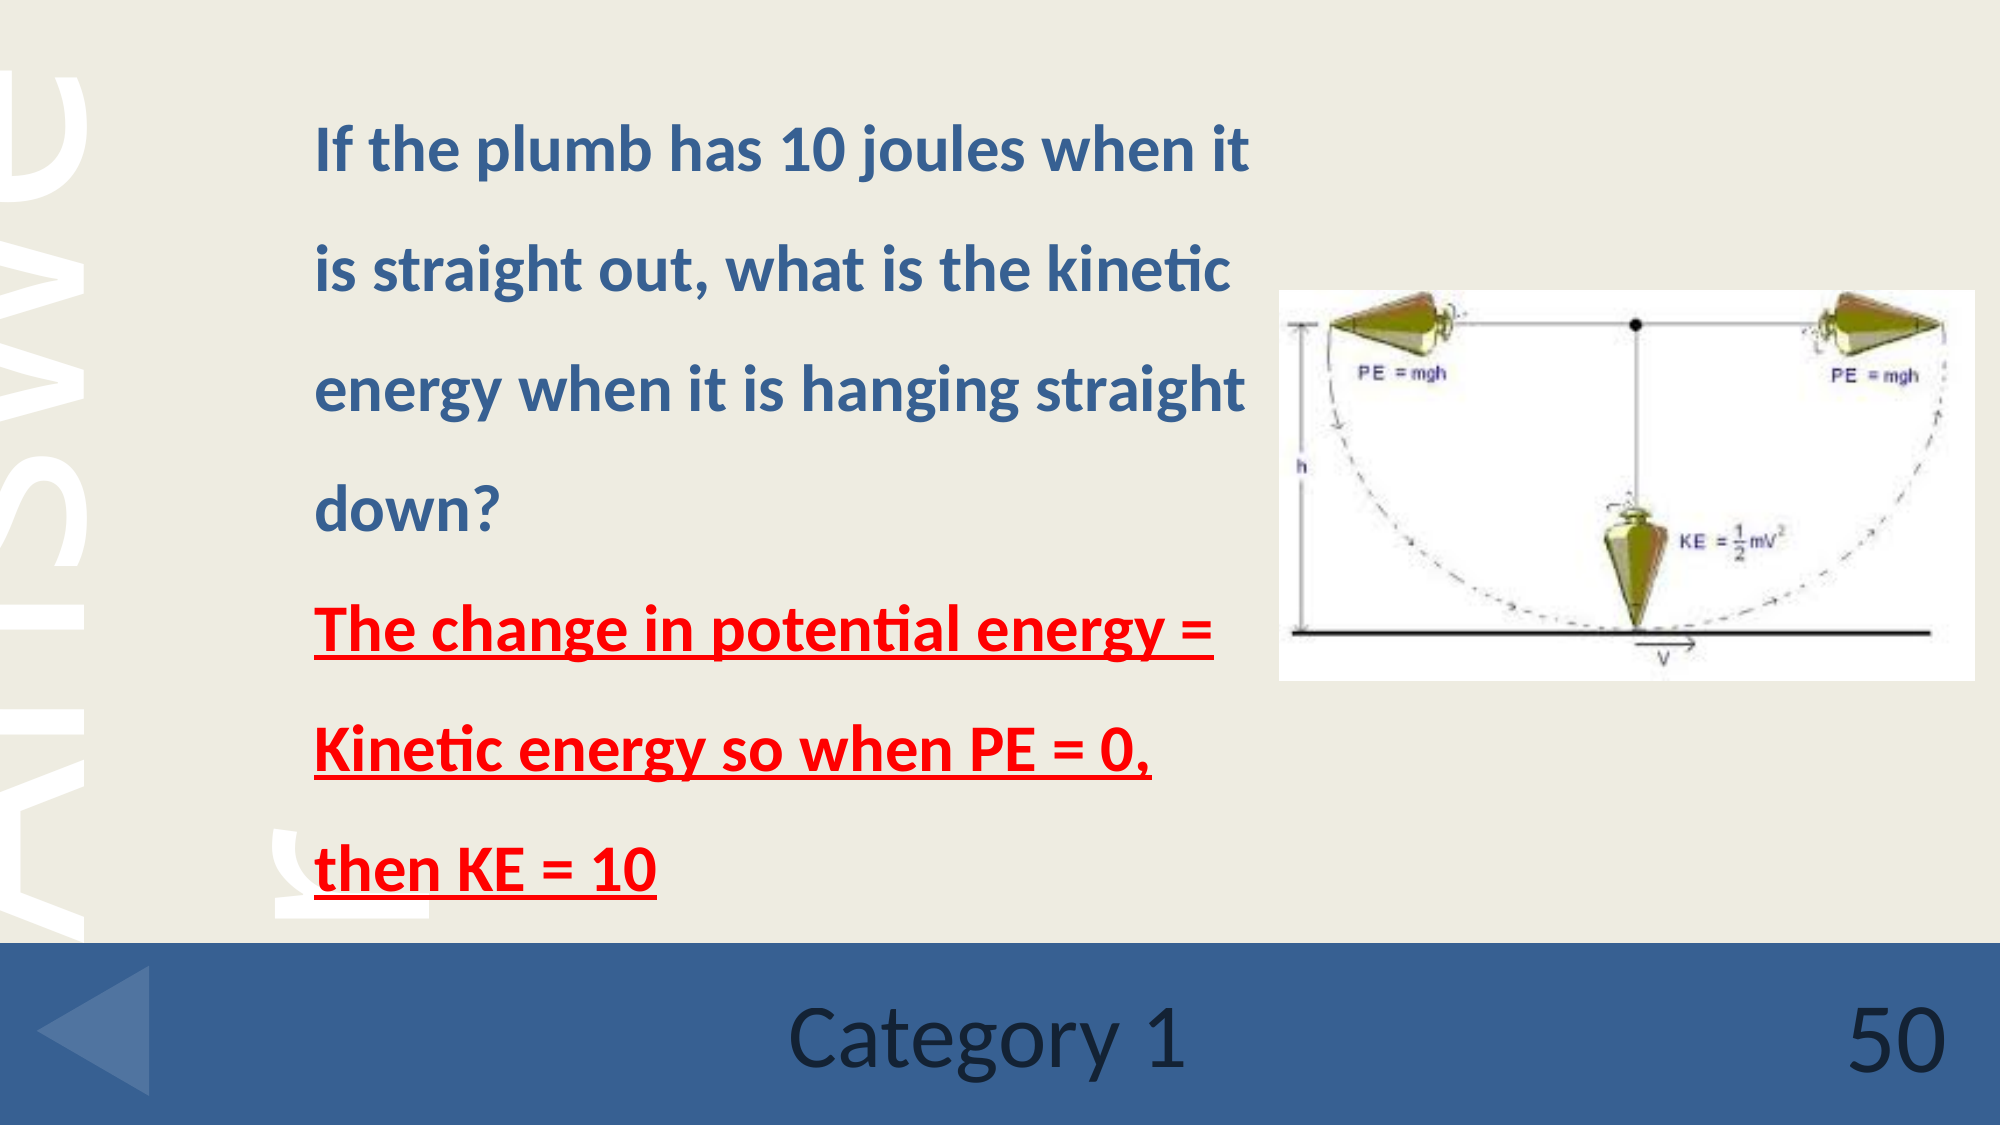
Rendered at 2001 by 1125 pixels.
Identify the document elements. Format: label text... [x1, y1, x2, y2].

picture [1279, 290, 1975, 681]
list 50 [1889, 967, 1963, 1097]
title Category 1 [88, 937, 1889, 1125]
list If the plumb has 10 joules when it is straight out, what is the kinetic energy when it is hanging straight down? The change in potential energy = Kinetic energy so when PE = 0, then KE = 10 [299, 85, 1280, 884]
